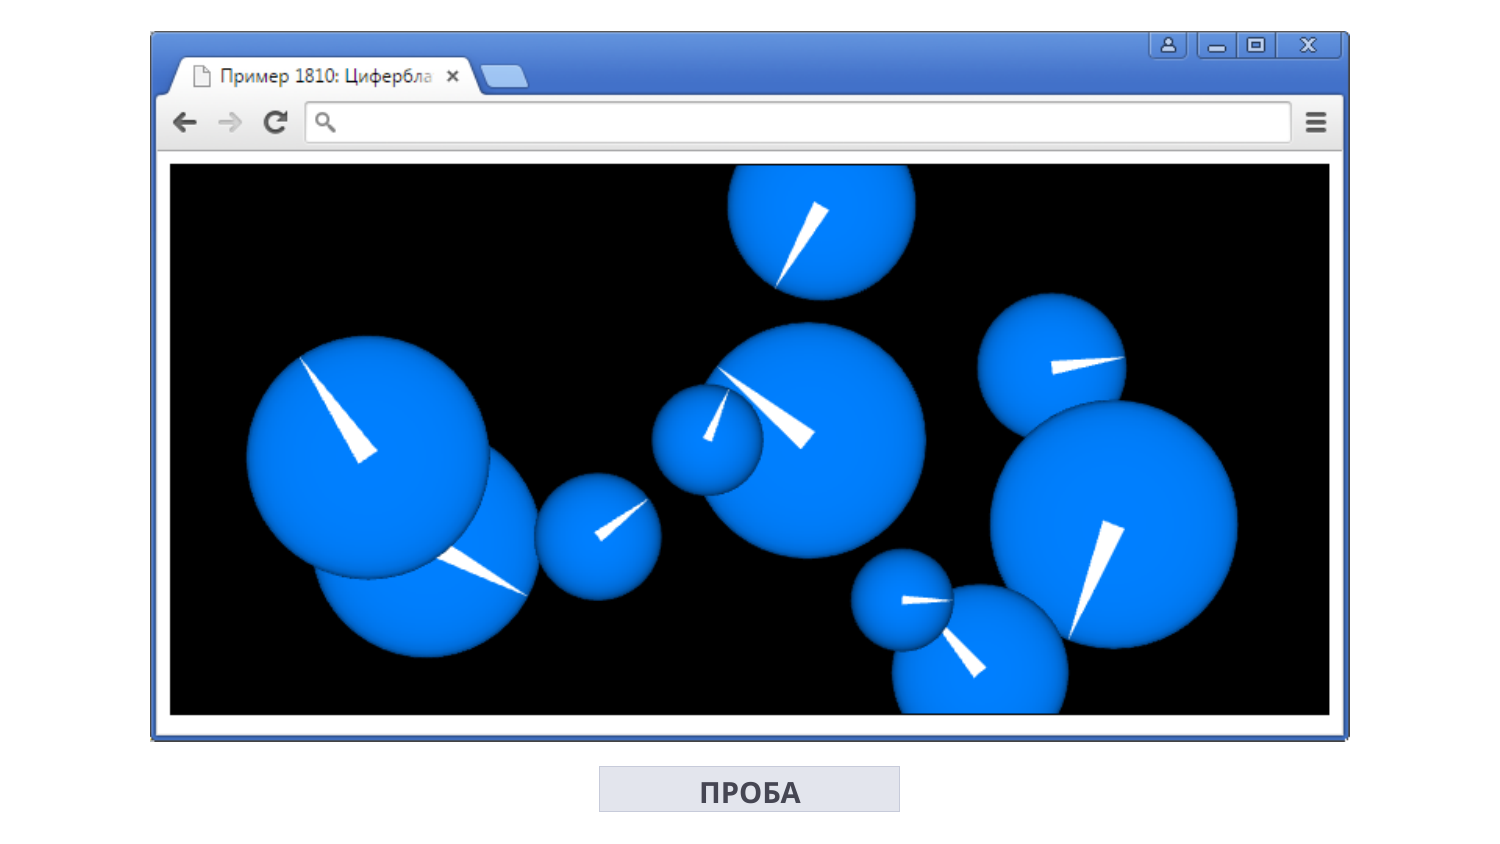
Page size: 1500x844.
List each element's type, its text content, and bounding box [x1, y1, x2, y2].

picture [149, 31, 1351, 742]
text_box ПРОБА [599, 766, 900, 812]
